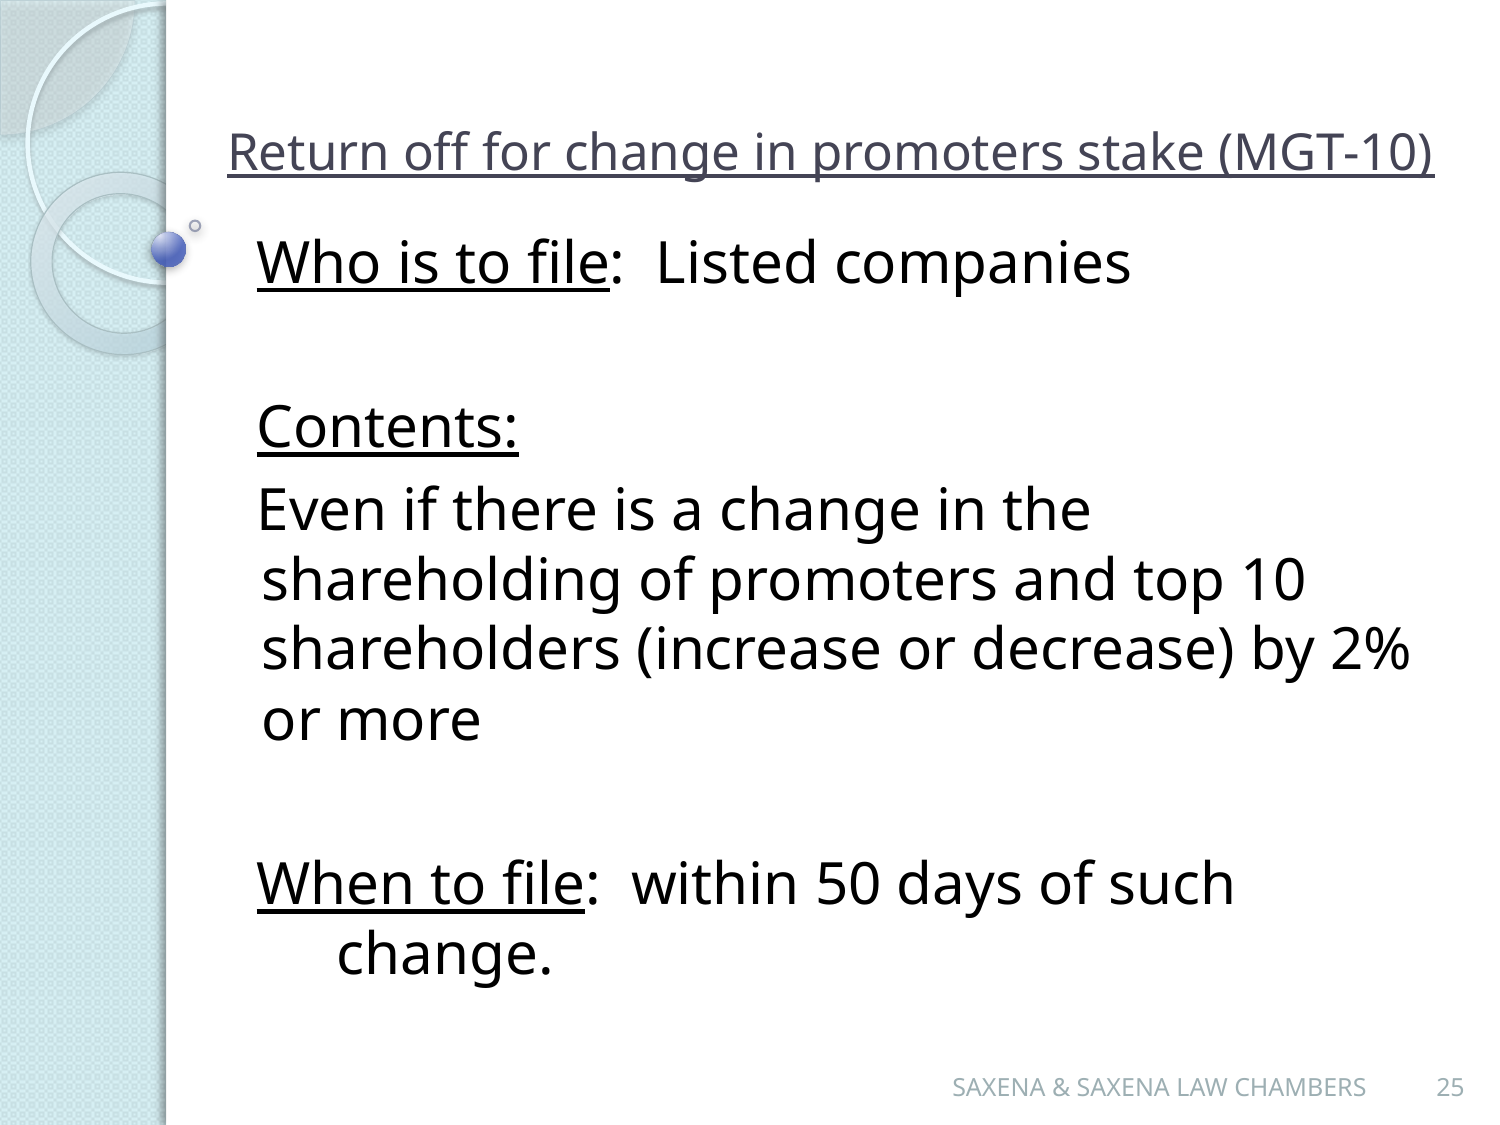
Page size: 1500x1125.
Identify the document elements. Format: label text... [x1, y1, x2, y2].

title Return off for change in promoters stake (MGT-10) [212, 50, 1450, 188]
footer SAXENA & SAXENA LAW CHAMBERS [937, 1034, 1413, 1113]
subtitle Who is to file: Listed companies Contents: Even if there is a change in the shareholding of promoters and top 10 shareholders (increase or decrease) by 2% or more When to file: within 50 days of such change. [237, 224, 1463, 1050]
slide_number 25 [1413, 1034, 1488, 1113]
